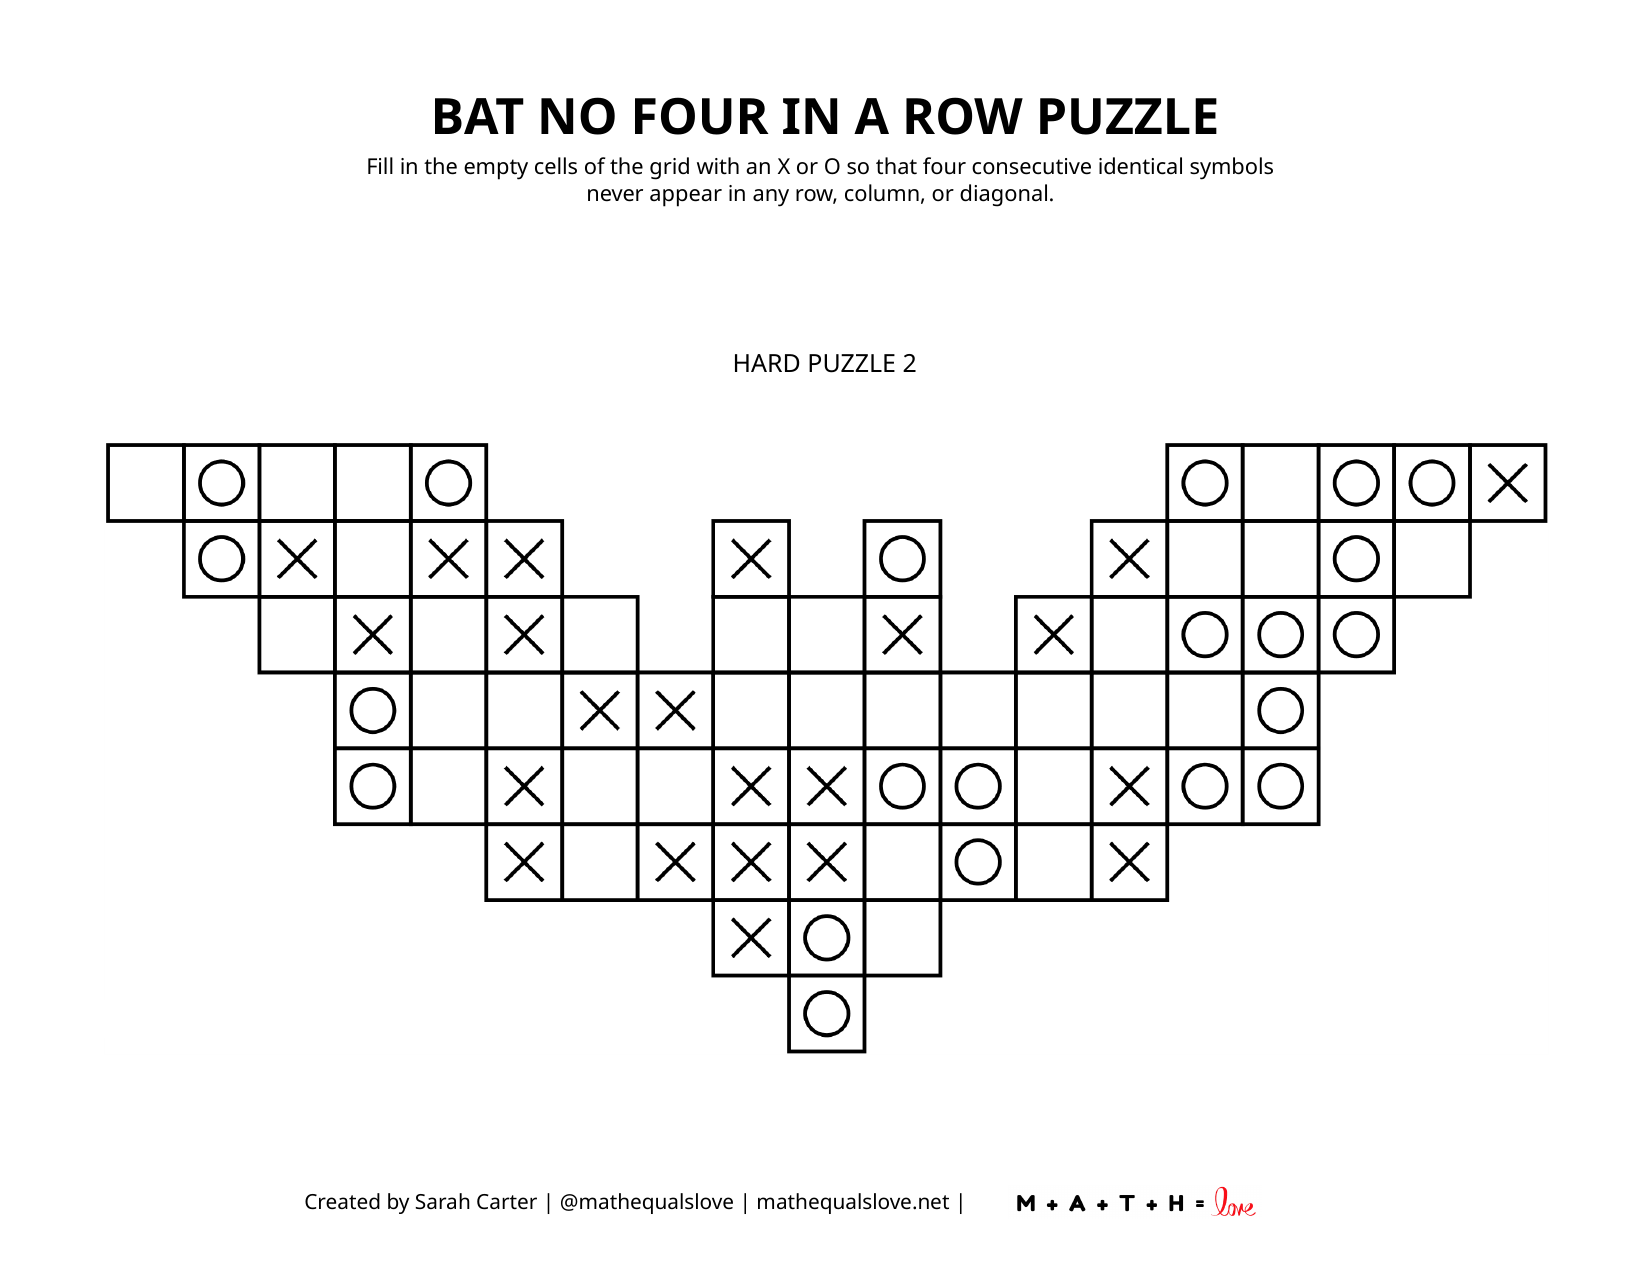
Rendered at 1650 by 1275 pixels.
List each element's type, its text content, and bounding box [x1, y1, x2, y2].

picture [1007, 1184, 1262, 1220]
text_box Created by Sarah Carter | @mathequalslove | mathequalslove.net | [289, 1181, 1119, 1221]
text_box Fill in the empty cells of the grid with an X or O so that four consecutive identical symbols never appear in any row, column, or diagonal. [331, 145, 1317, 213]
picture [103, 441, 1549, 1055]
text_box BAT NO FOUR IN A ROW PUZZLE [383, 77, 1267, 145]
text_box HARD PUZZLE 2 [187, 347, 1463, 399]
